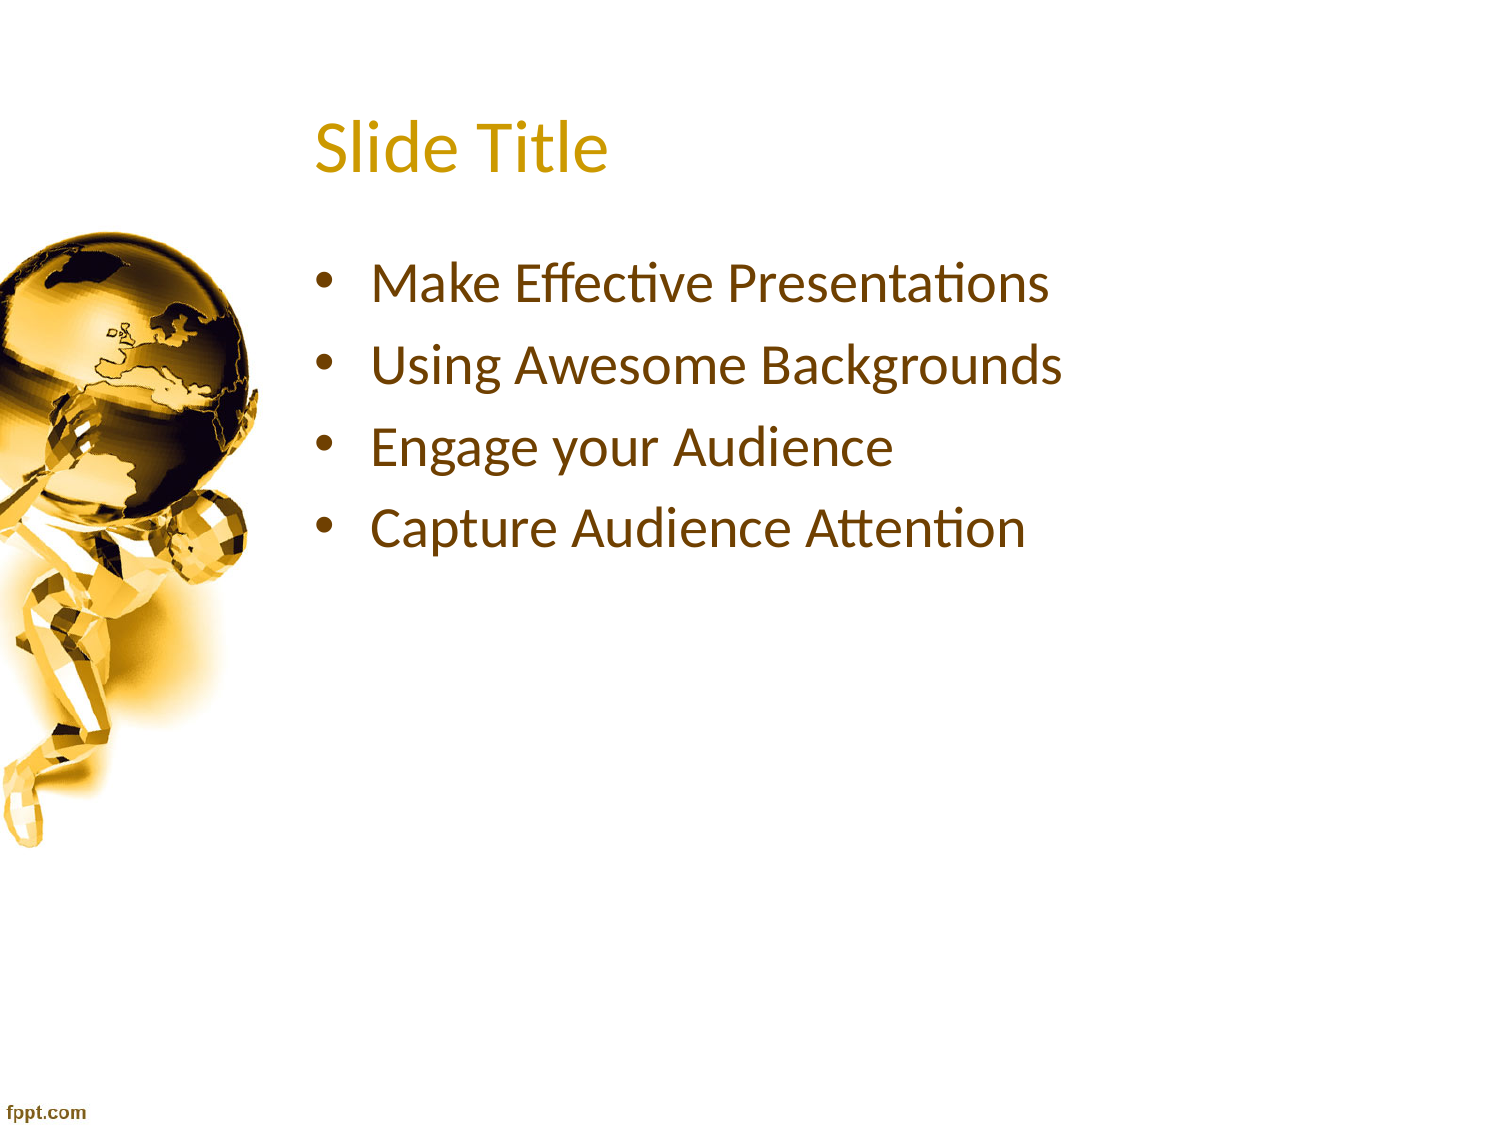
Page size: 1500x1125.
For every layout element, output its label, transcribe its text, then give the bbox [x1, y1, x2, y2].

picture [0, 0, 1500, 1125]
list Make Effective Presentations Using Awesome Backgrounds Engage your Audience Capture Audience Attention [299, 236, 1450, 939]
title Slide Title [299, 86, 1450, 199]
